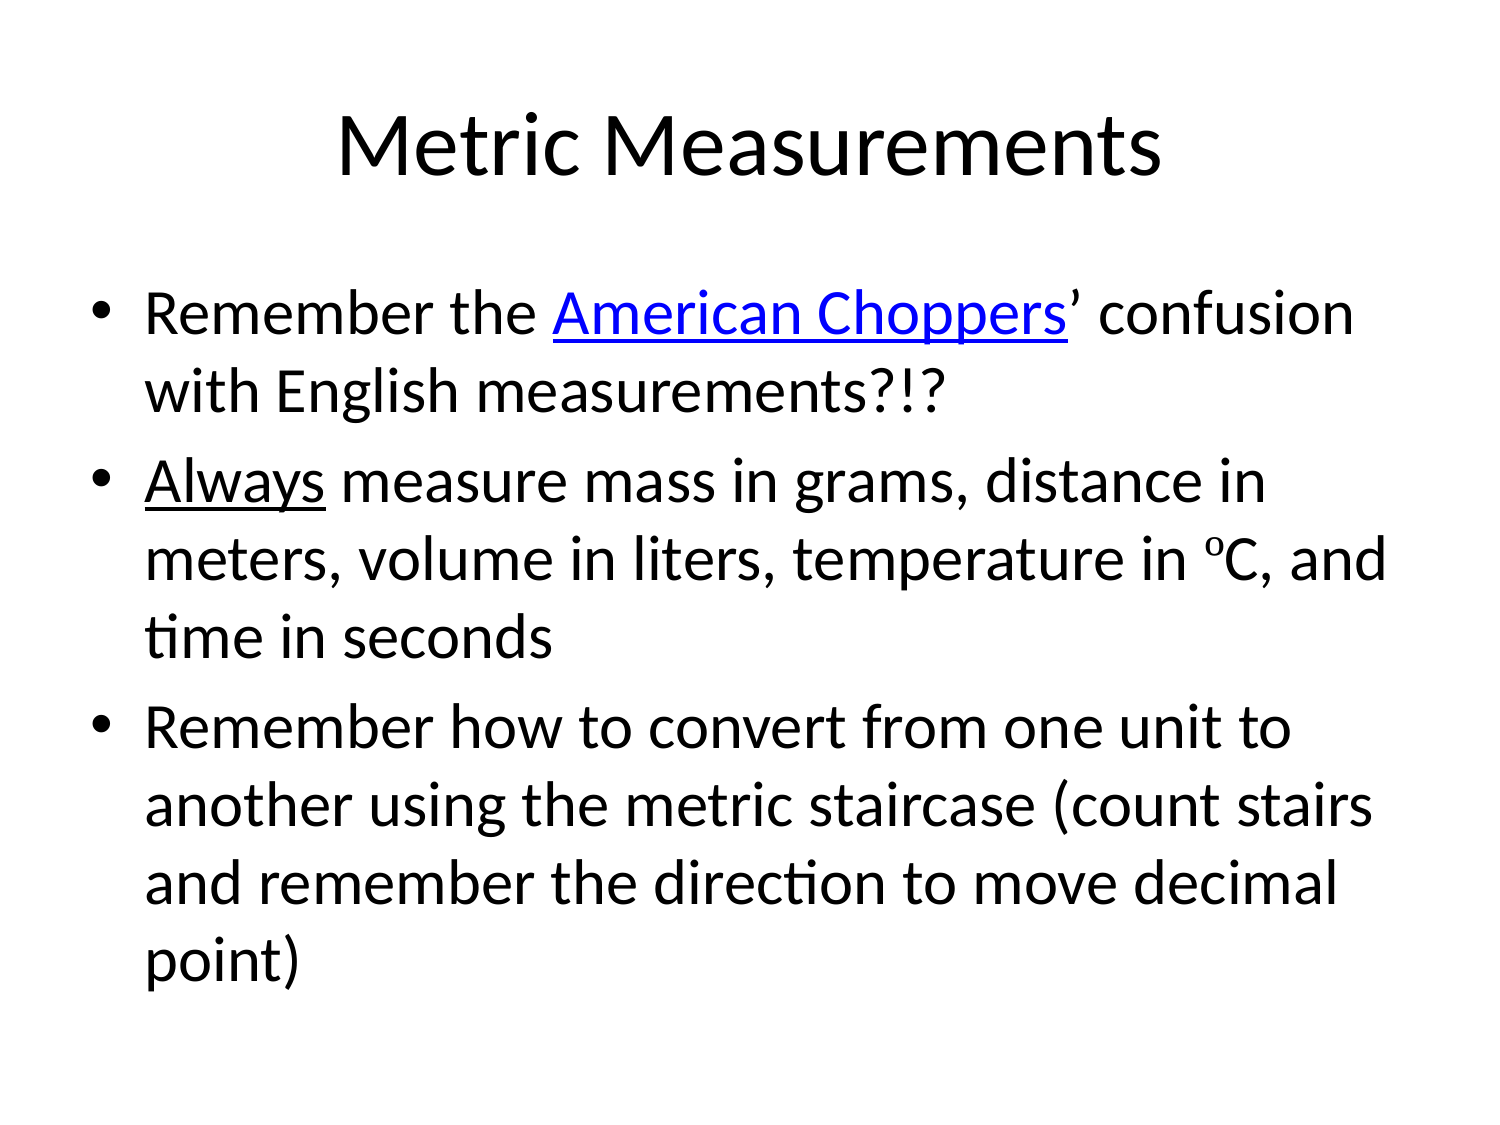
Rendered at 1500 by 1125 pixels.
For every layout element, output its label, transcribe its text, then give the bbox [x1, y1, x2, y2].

title Metric Measurements [75, 45, 1425, 233]
list Remember the American Choppers’ confusion with English measurements?!? Always measure mass in grams, distance in meters, volume in liters, temperature in ºC, and time in seconds Remember how to convert from one unit to another using the metric staircase (count stairs and remember the direction to move decimal point) [75, 262, 1425, 1005]
